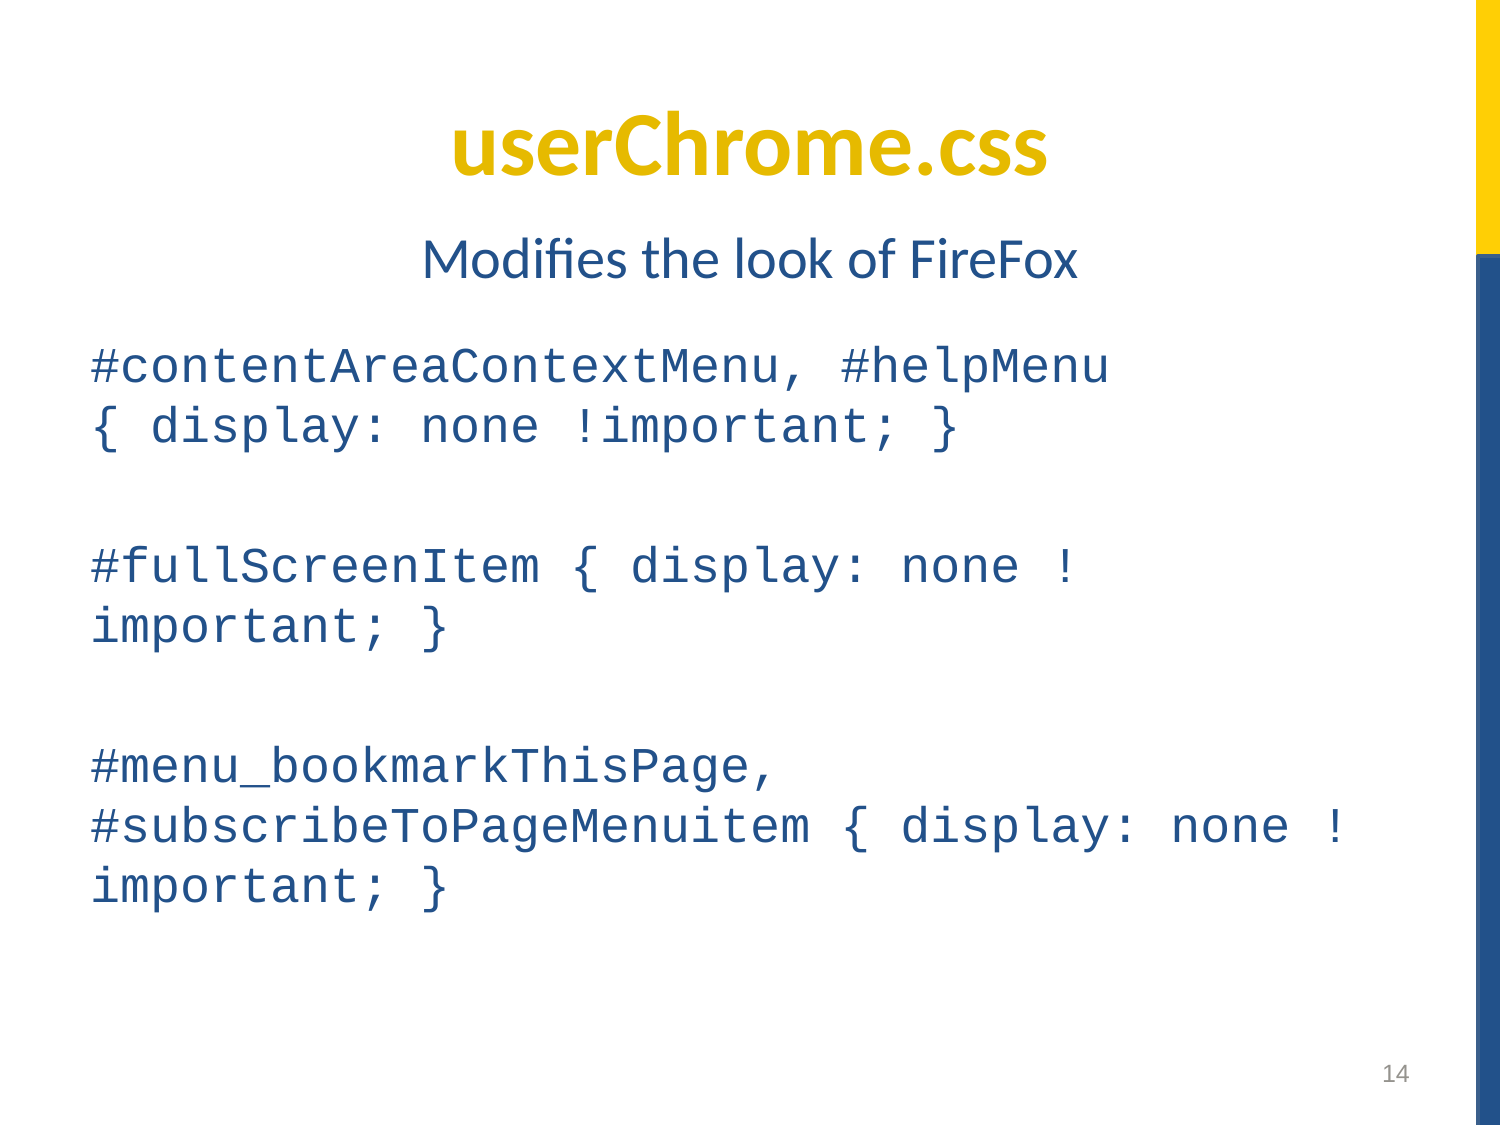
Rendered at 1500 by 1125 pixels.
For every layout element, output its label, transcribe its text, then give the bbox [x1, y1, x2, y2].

list Modifies the look of FireFox [75, 212, 1425, 300]
slide_number 14 [1074, 1042, 1425, 1103]
title userChrome.css [75, 45, 1425, 212]
list #contentAreaContextMenu, #helpMenu { display: none !important; } #fullScreenItem { display: none !important; } #menu_bookmarkThisPage, #subscribeToPageMenuitem { display: none !important; } [75, 324, 1388, 1005]
